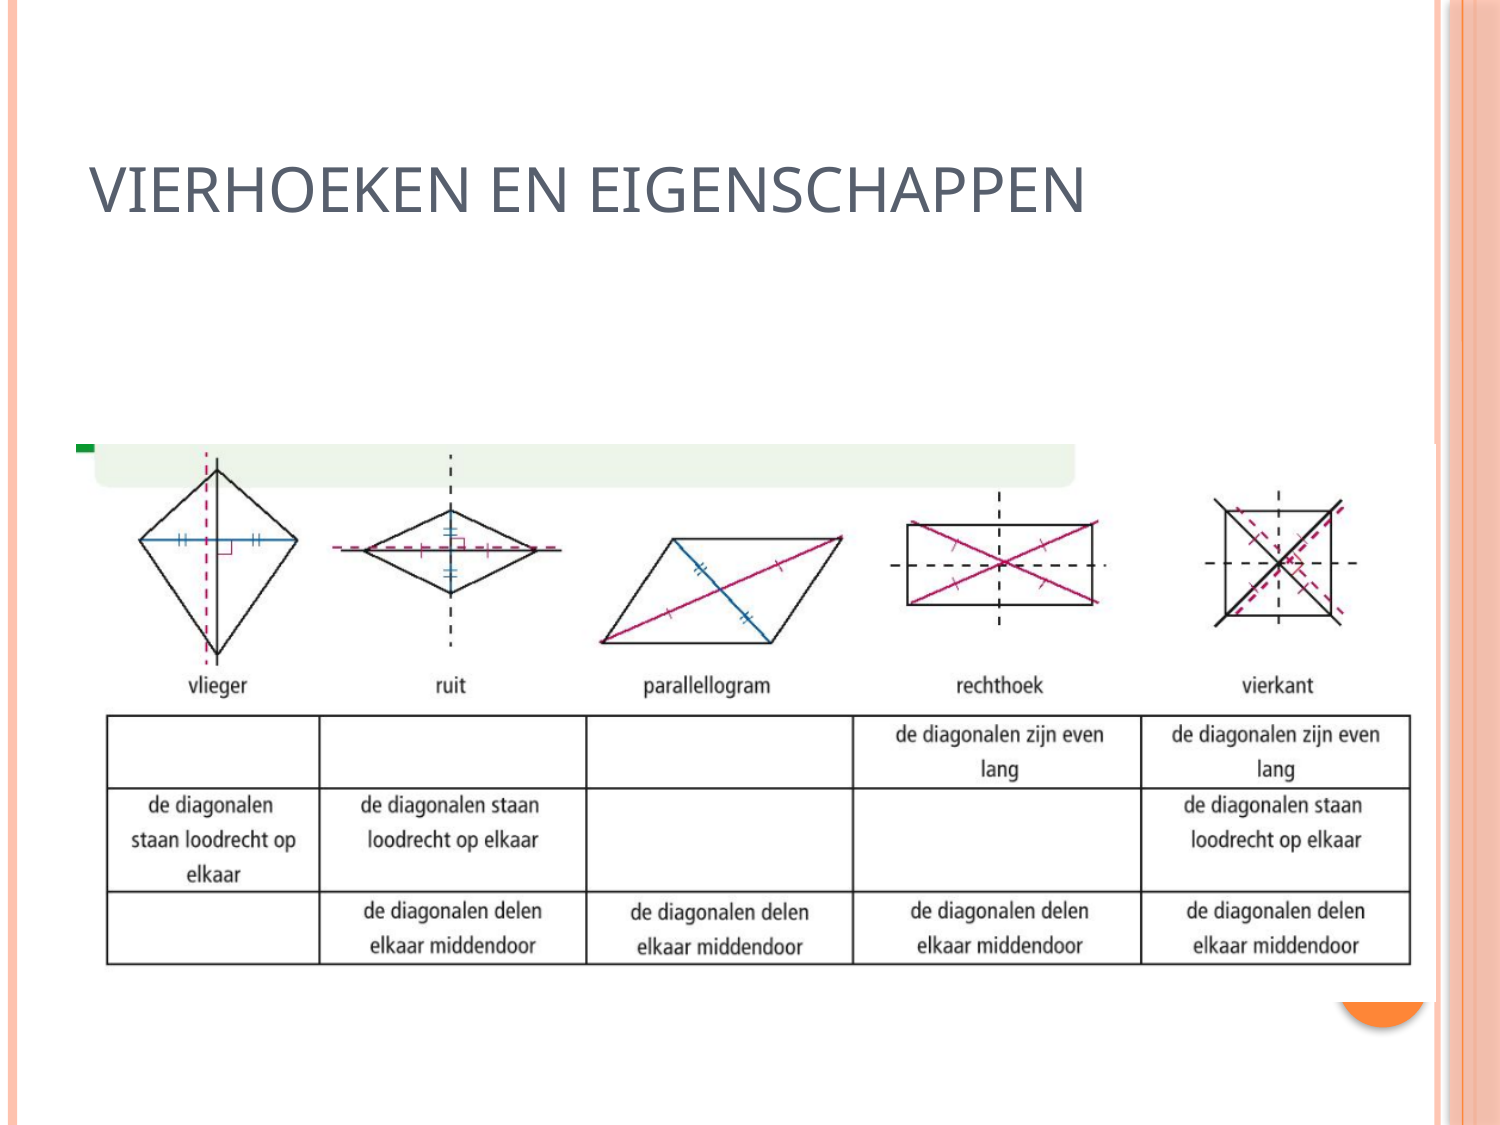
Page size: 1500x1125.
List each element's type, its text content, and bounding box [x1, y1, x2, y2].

title Vierhoeken en eigenschappen [75, 45, 1300, 233]
picture [76, 443, 1436, 1003]
